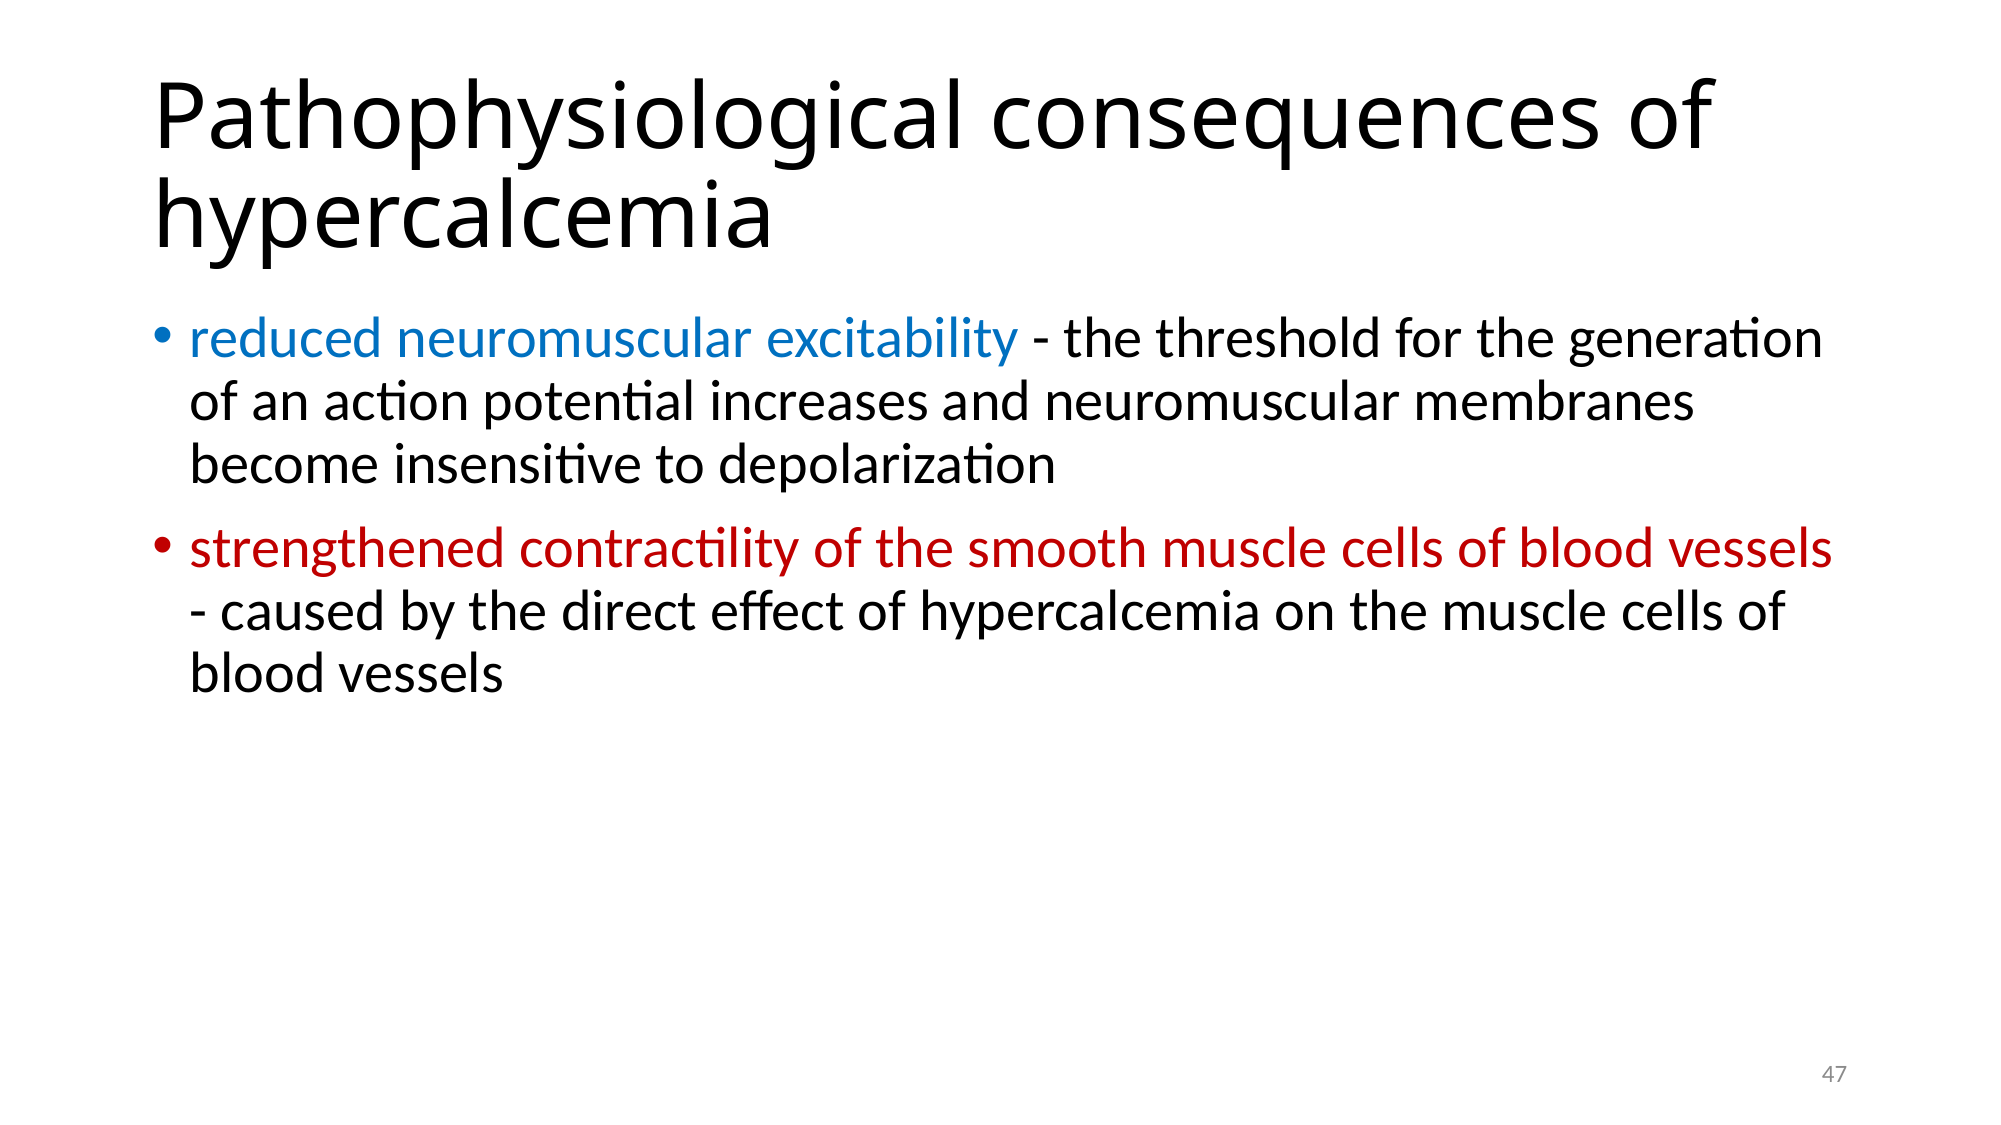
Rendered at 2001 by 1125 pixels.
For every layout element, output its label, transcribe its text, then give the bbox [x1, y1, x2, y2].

list reduced neuromuscular excitability - the threshold for the generation of an action potential increases and neuromuscular membranes become insensitive to depolarization strengthened contractility of the smooth muscle cells of blood vessels - caused by the direct effect of hypercalcemia on the muscle cells of blood vessels [137, 299, 1863, 1014]
slide_number 47 [1412, 1042, 1863, 1103]
title Pathophysiological consequences of hypercalcemia [137, 59, 1863, 278]
